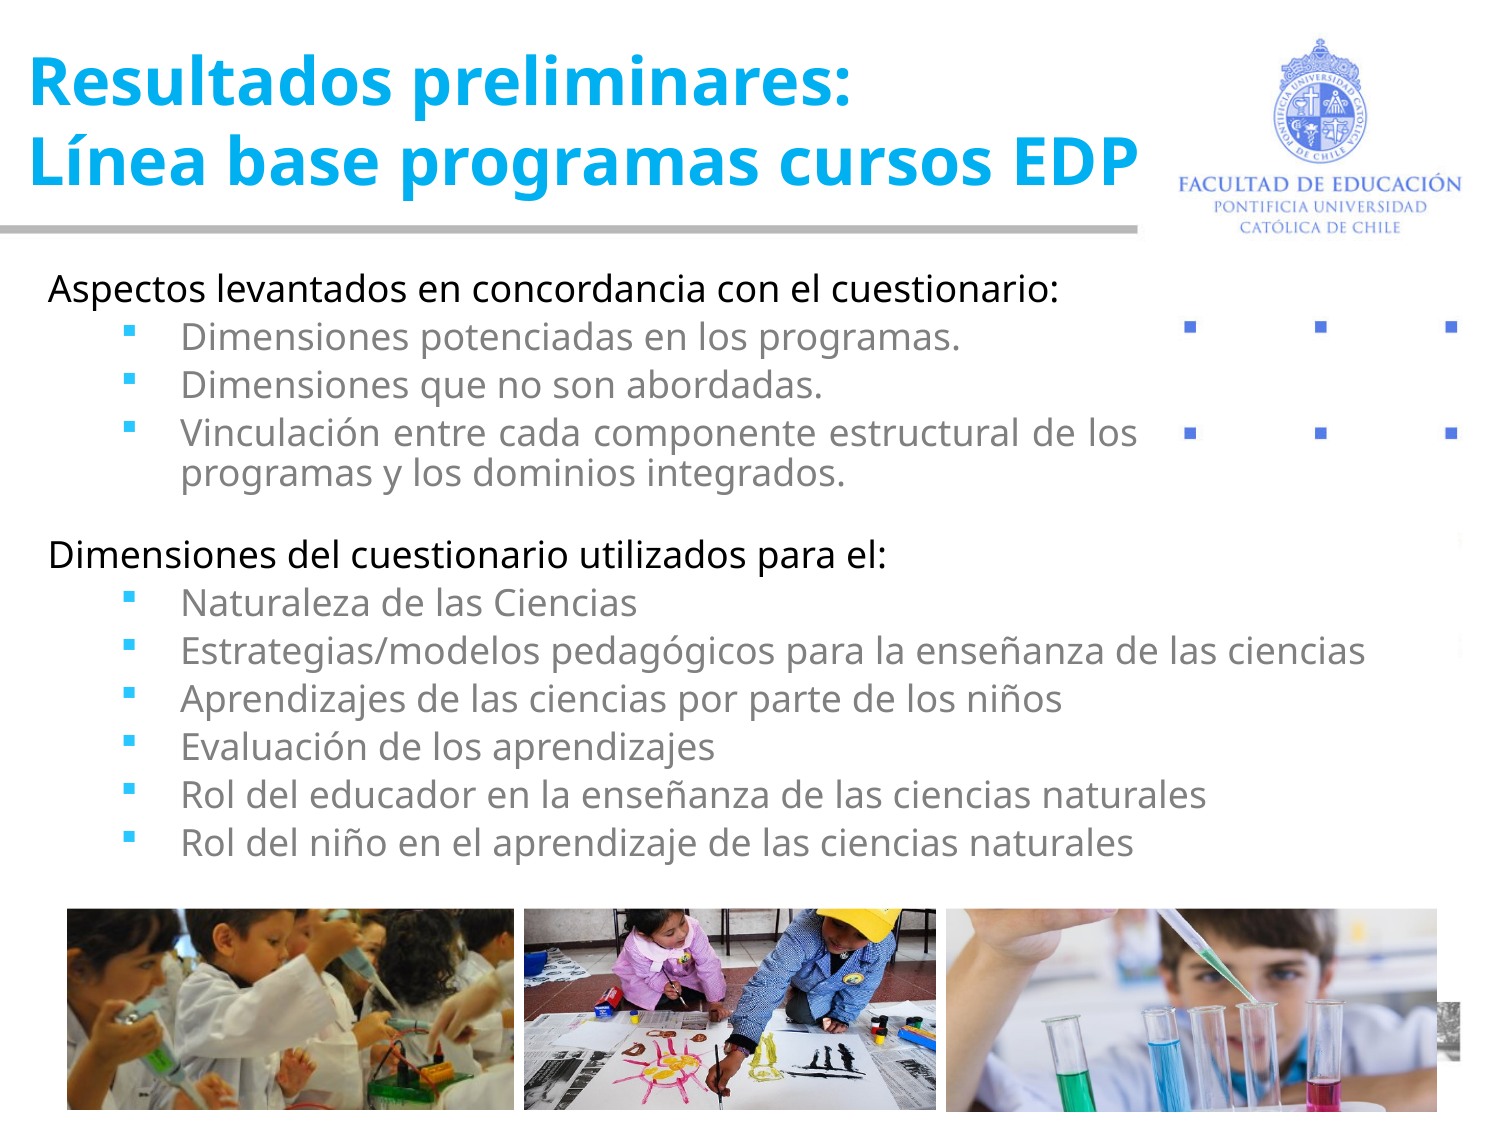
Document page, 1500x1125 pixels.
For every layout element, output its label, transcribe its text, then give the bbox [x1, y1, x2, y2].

text_box Dimensiones del cuestionario utilizados para el: Naturaleza de las Ciencias Estrategias/modelos pedagógicos para la enseñanza de las ciencias Aprendizajes de las ciencias por parte de los niños Evaluación de los aprendizajes Rol del educador en la enseñanza de las ciencias naturales Rol del niño en el aprendizaje de las ciencias naturales [33, 524, 1458, 909]
text_box Resultados preliminares: Línea base programas cursos EDP [12, 34, 1432, 204]
text_box Aspectos levantados en concordancia con el cuestionario: Dimensiones potenciadas en los programas. Dimensiones que no son abordadas. Vinculación entre cada componente estructural de los programas y los dominios integrados. [33, 257, 1154, 502]
picture [0, 0, 1500, 1125]
